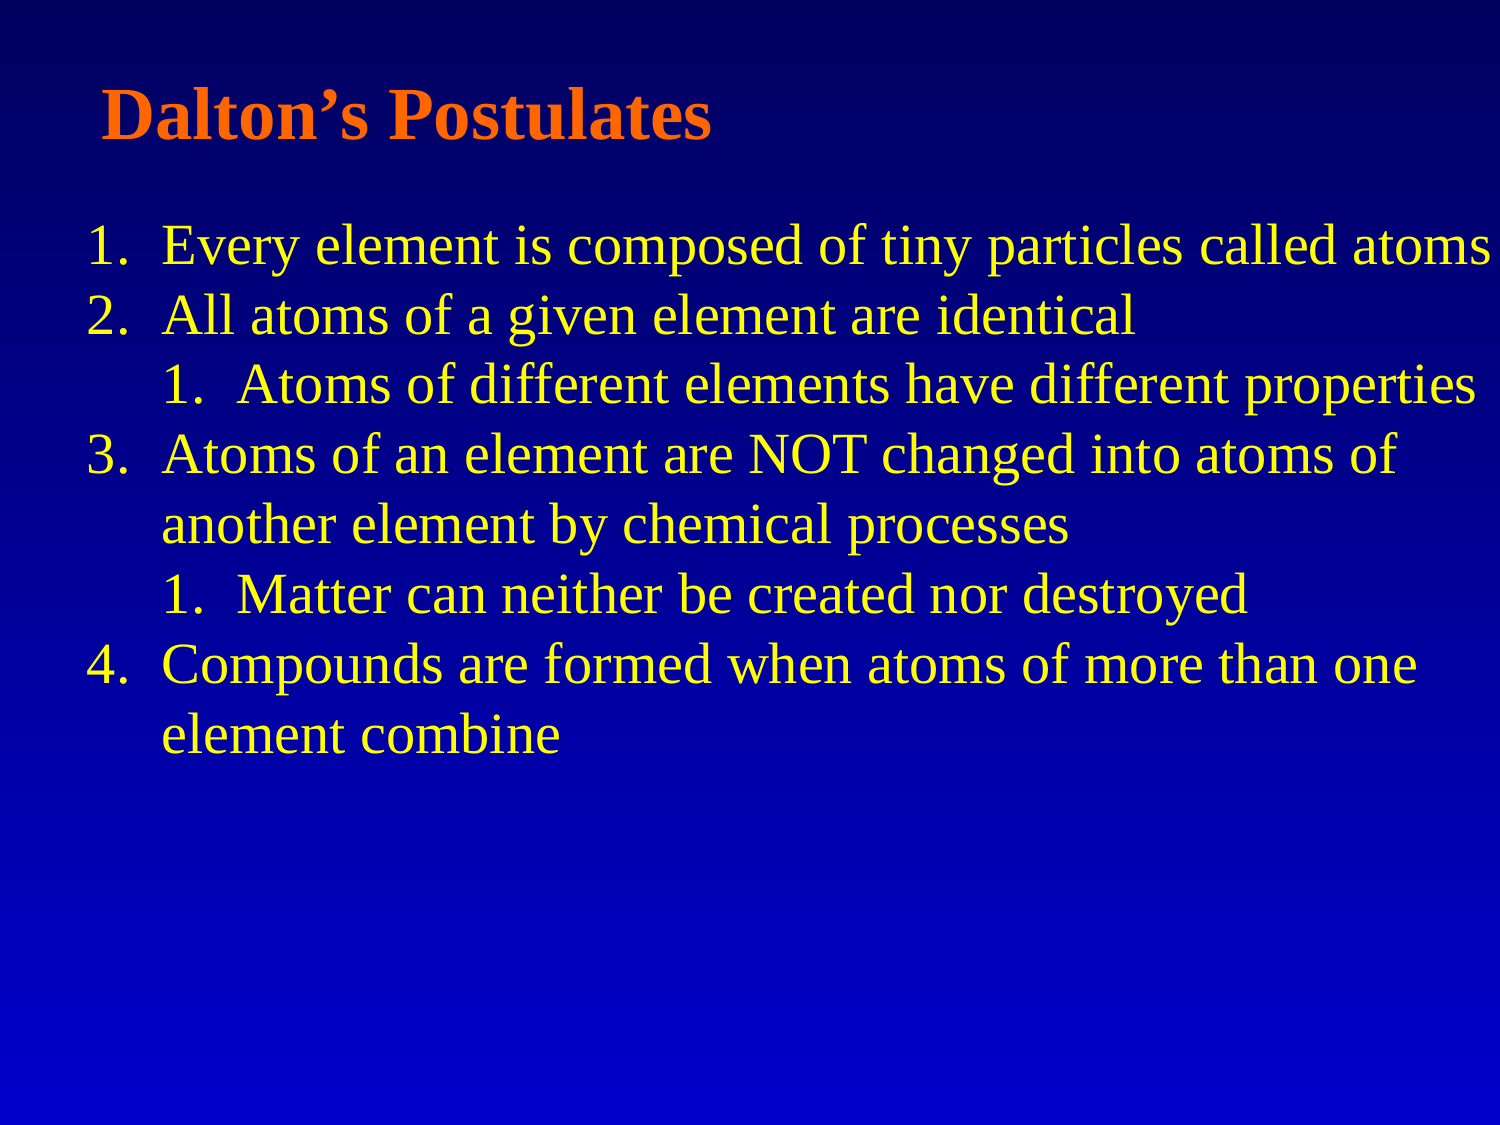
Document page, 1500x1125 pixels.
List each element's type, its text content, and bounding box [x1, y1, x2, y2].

text_box Every element is composed of tiny particles called atoms All atoms of a given element are identical Atoms of different elements have different properties Atoms of an element are NOT changed into atoms of another element by chemical processes Matter can neither be created nor destroyed Compounds are formed when atoms of more than one element combine [72, 198, 1500, 913]
text_box Dalton’s Postulates [86, 57, 729, 162]
